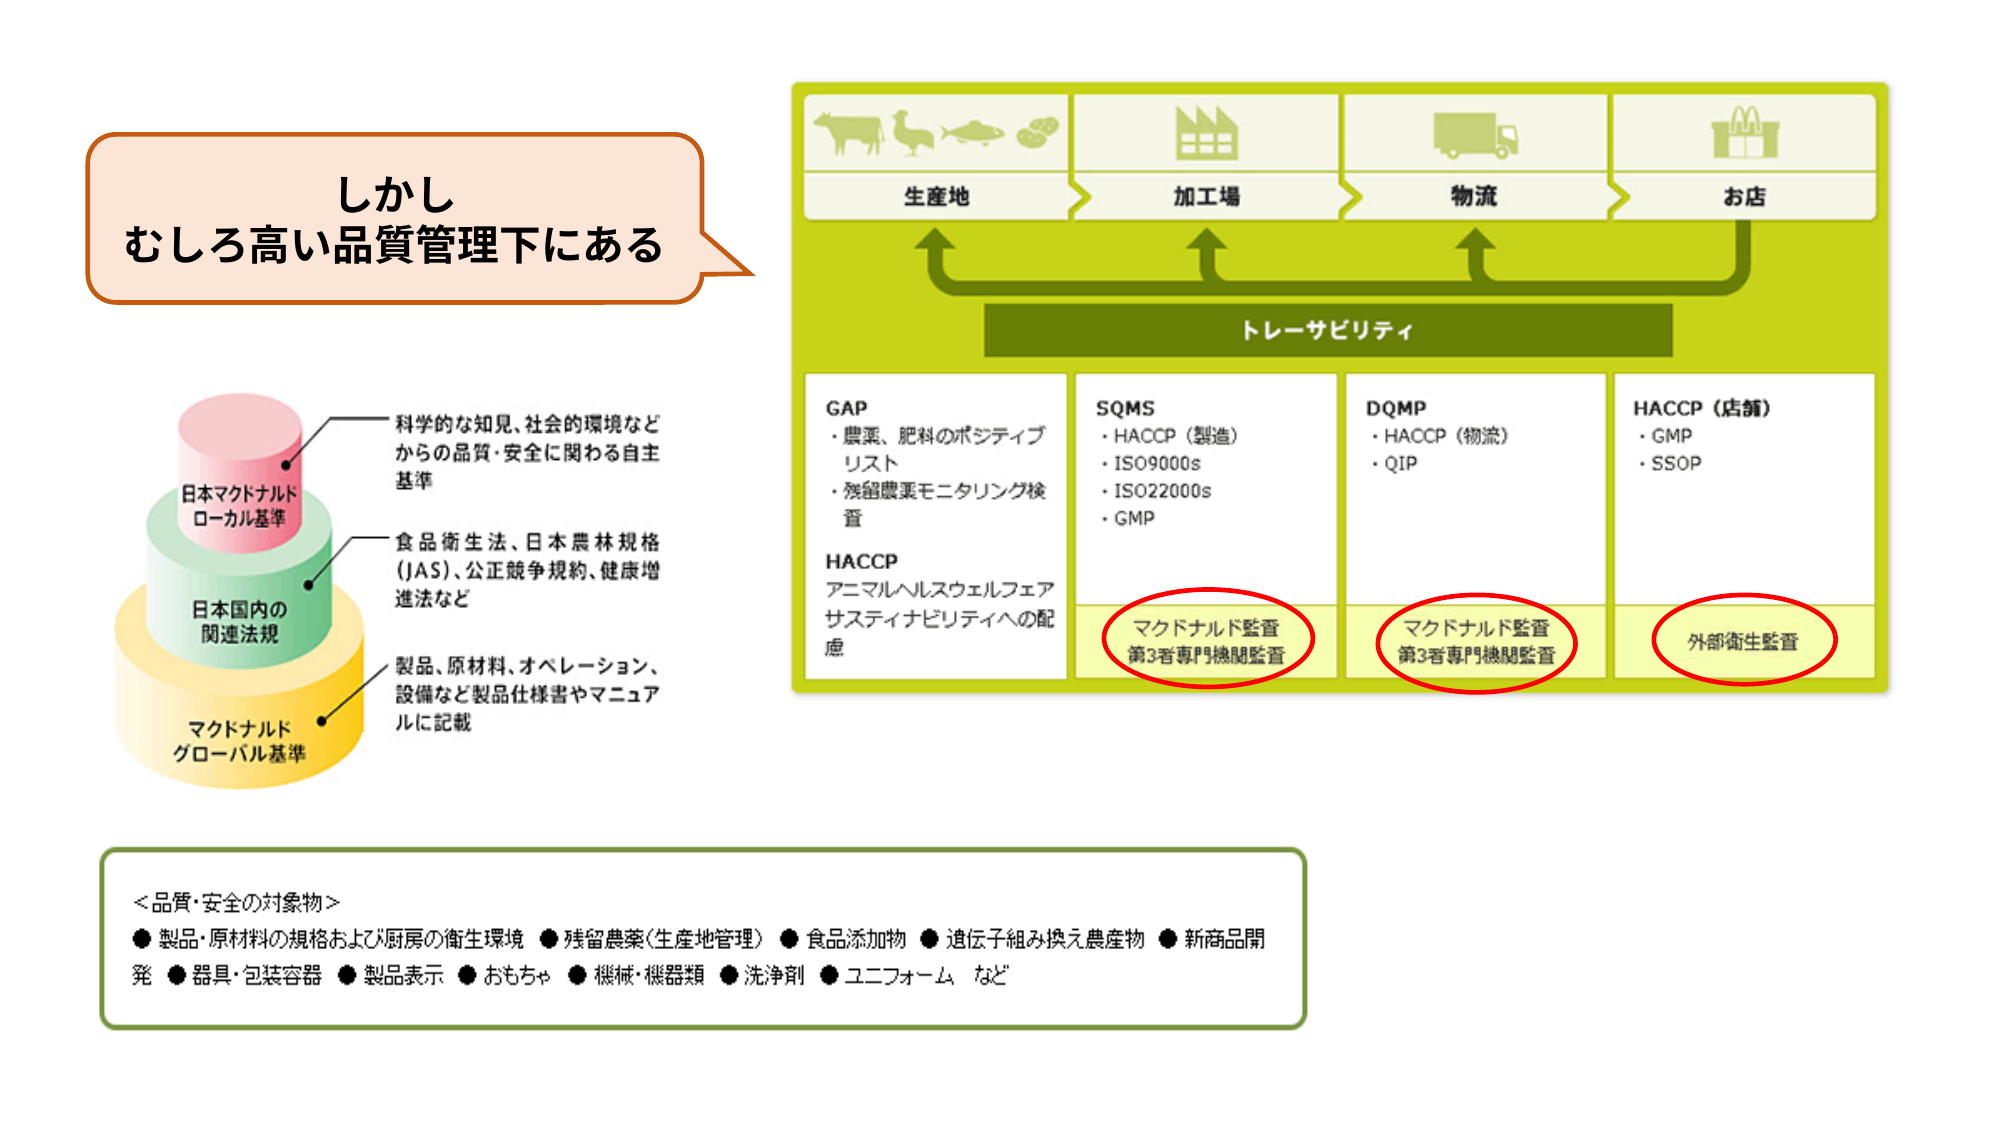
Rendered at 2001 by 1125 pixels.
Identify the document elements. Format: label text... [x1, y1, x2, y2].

text_box しかし むしろ高い品質管理下にある [86, 133, 753, 304]
picture [78, 75, 1907, 1047]
